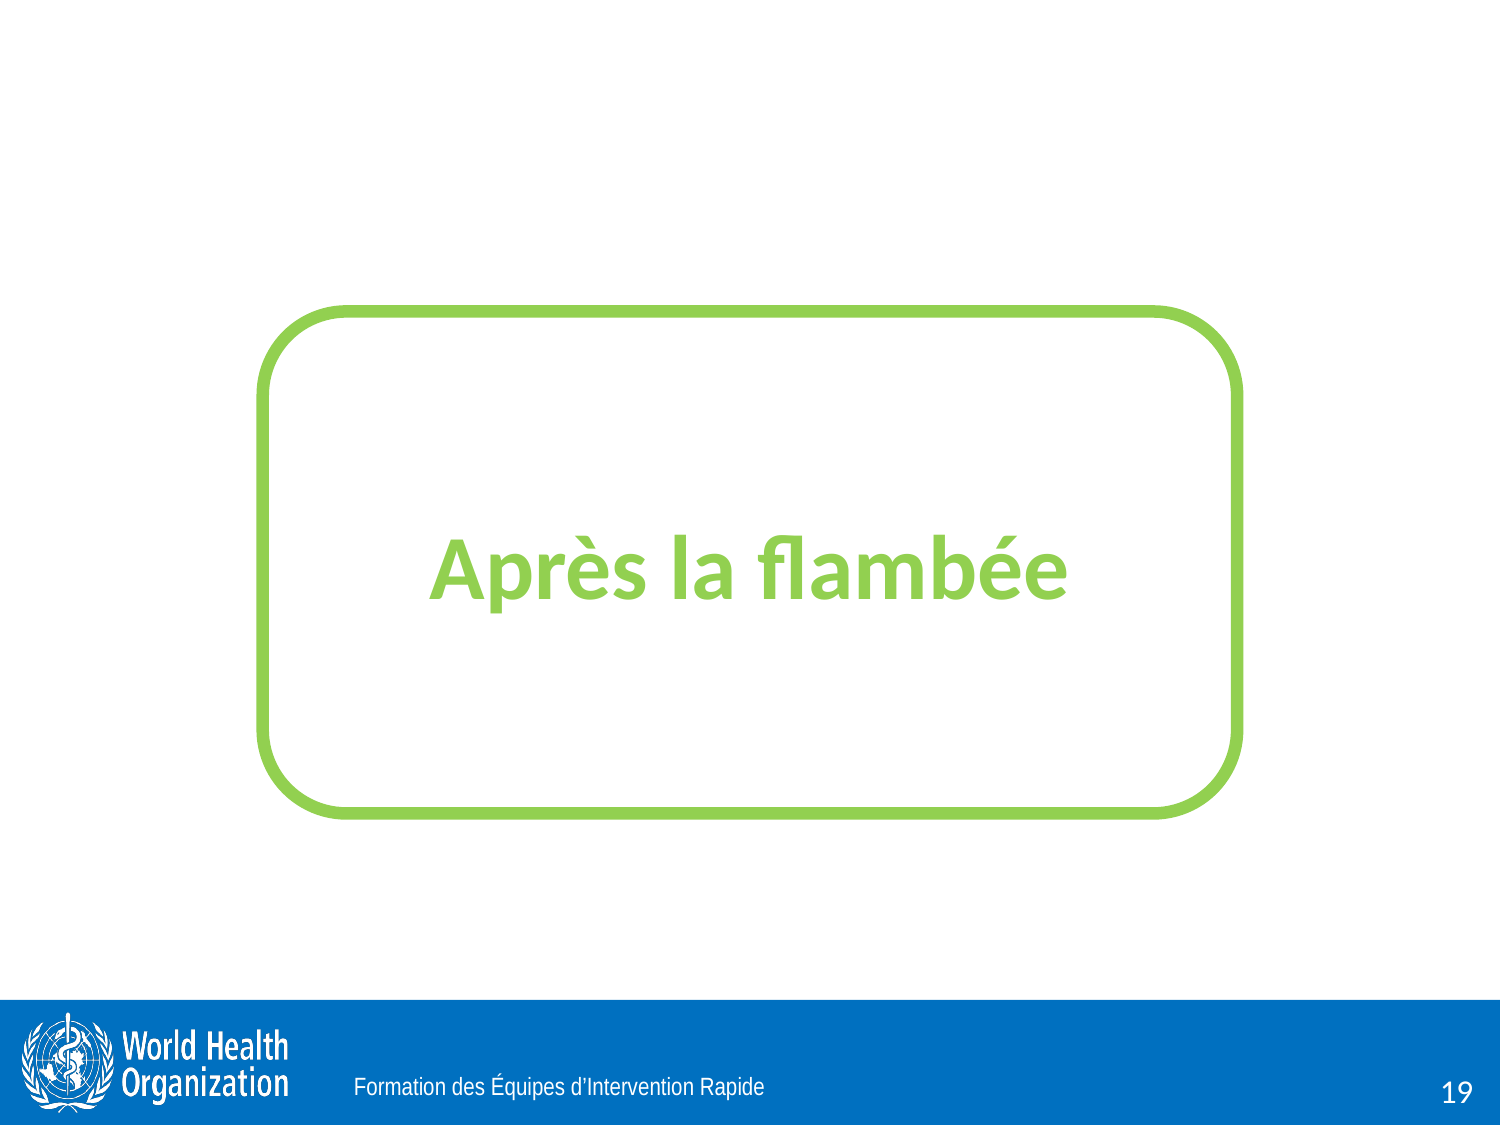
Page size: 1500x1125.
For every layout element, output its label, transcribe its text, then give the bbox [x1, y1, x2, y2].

picture [21, 1012, 288, 1113]
text_box Après la flambée [260, 309, 1240, 816]
